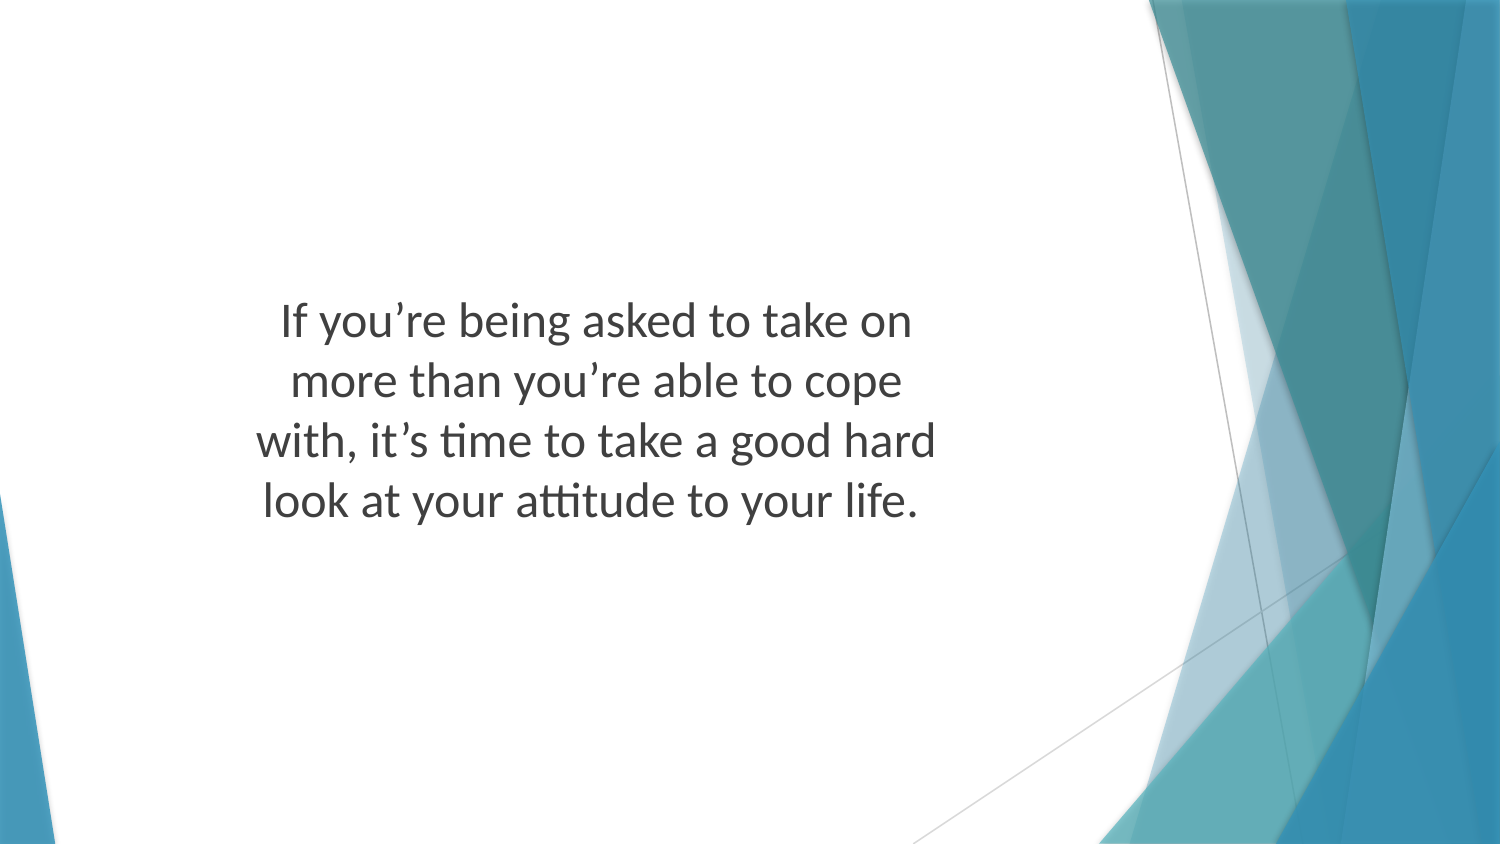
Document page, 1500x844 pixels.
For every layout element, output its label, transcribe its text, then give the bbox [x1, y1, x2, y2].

list If you’re being asked to take on more than you’re able to cope with, it’s time to take a good hard look at your attitude to your life. [230, 280, 963, 564]
